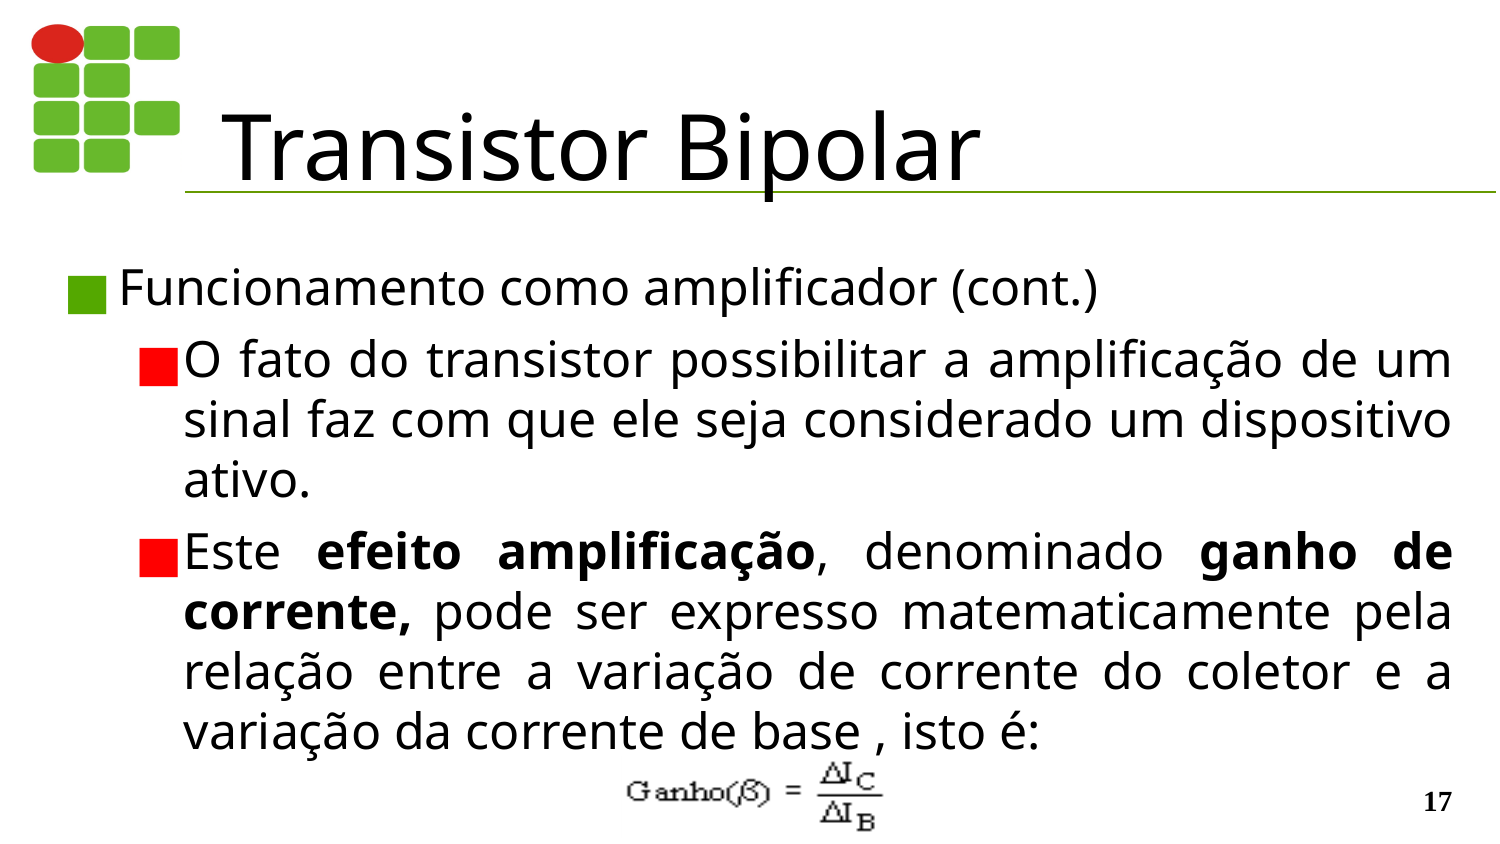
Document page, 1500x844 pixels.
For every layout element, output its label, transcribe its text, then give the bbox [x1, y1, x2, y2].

list Funcionamento como amplificador (cont.) O fato do transistor possibilitar a amplificação de um sinal faz com que ele seja considerado um dispositivo ativo. Este efeito amplificação, denominado ganho de corrente, pode ser expresso matematicamente pela relação entre a variação de corrente do coletor e a variação da corrente de base , isto é: [46, 248, 1469, 774]
text_box ‹#› [1155, 774, 1468, 825]
picture [619, 756, 892, 838]
picture [29, 23, 182, 174]
title Transistor Bipolar [206, 26, 1468, 207]
